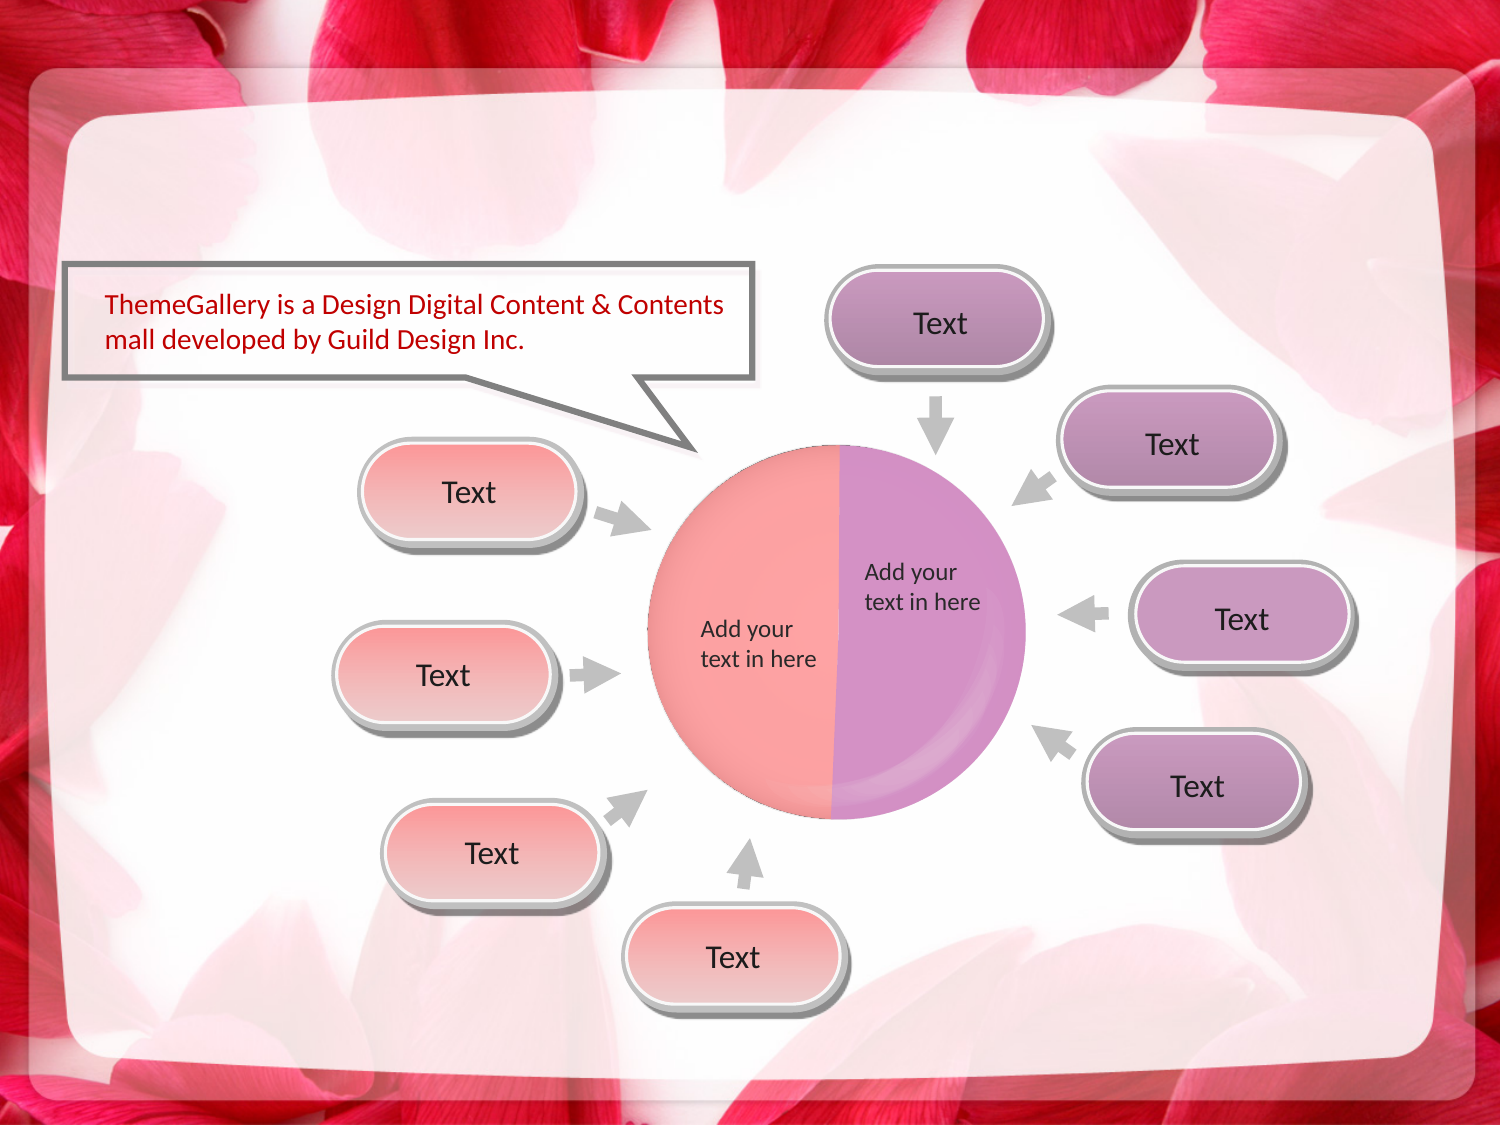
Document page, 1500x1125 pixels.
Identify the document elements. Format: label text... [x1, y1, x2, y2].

text_box [1087, 733, 1301, 830]
text_box [64, 264, 753, 442]
text_box [379, 797, 608, 910]
text_box Text [690, 927, 776, 983]
text_box Text [1155, 756, 1241, 812]
text_box Text [898, 293, 984, 349]
text_box Text [1130, 414, 1215, 470]
text_box [626, 907, 841, 1005]
picture [0, 0, 1500, 1125]
text_box [1061, 390, 1276, 488]
text_box [357, 436, 585, 548]
text_box [621, 901, 849, 1013]
text_box Text [449, 824, 535, 879]
text_box [385, 804, 599, 901]
text_box [1081, 727, 1309, 839]
text_box [569, 667, 622, 681]
text_box Text [400, 646, 486, 701]
text_box [331, 619, 559, 731]
text_box [606, 791, 641, 822]
text_box [1055, 384, 1283, 496]
text_box [595, 512, 641, 533]
text_box [336, 626, 551, 723]
text_box [742, 838, 755, 889]
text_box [756, 698, 1086, 779]
text_box [1057, 608, 1109, 621]
text_box ThemeGallery is a Design Digital Content & Contents mall developed by Guild Design Inc. [89, 277, 753, 363]
text_box Text [426, 462, 512, 518]
text_box [830, 270, 1044, 367]
text_box [362, 443, 576, 540]
text_box [824, 264, 1052, 376]
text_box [1127, 559, 1355, 672]
